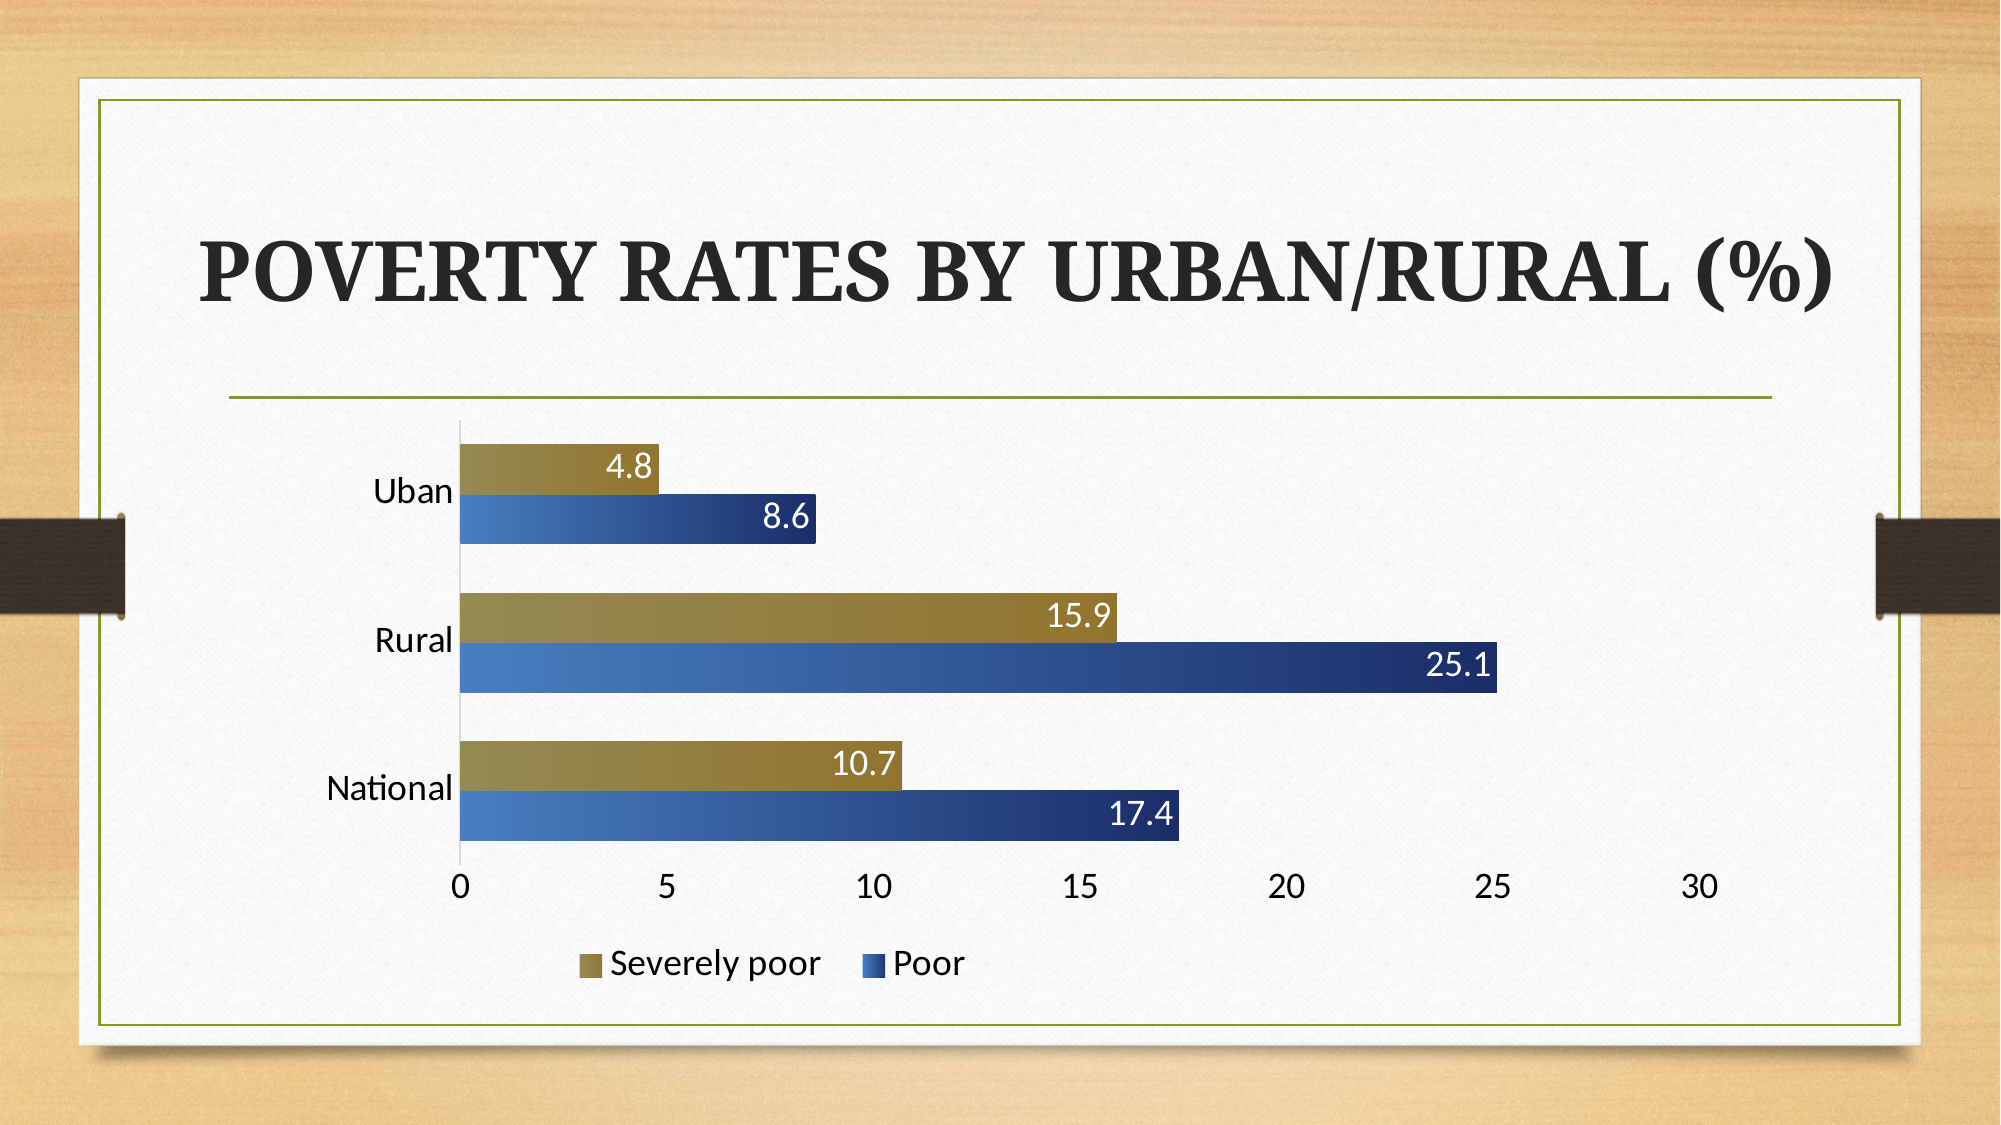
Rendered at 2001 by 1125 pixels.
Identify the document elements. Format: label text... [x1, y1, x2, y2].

chart [256, 398, 1737, 998]
title POVERTY RATES BY URBAN/RURAL (%) [180, 161, 1856, 375]
picture [0, 0, 2001, 1125]
